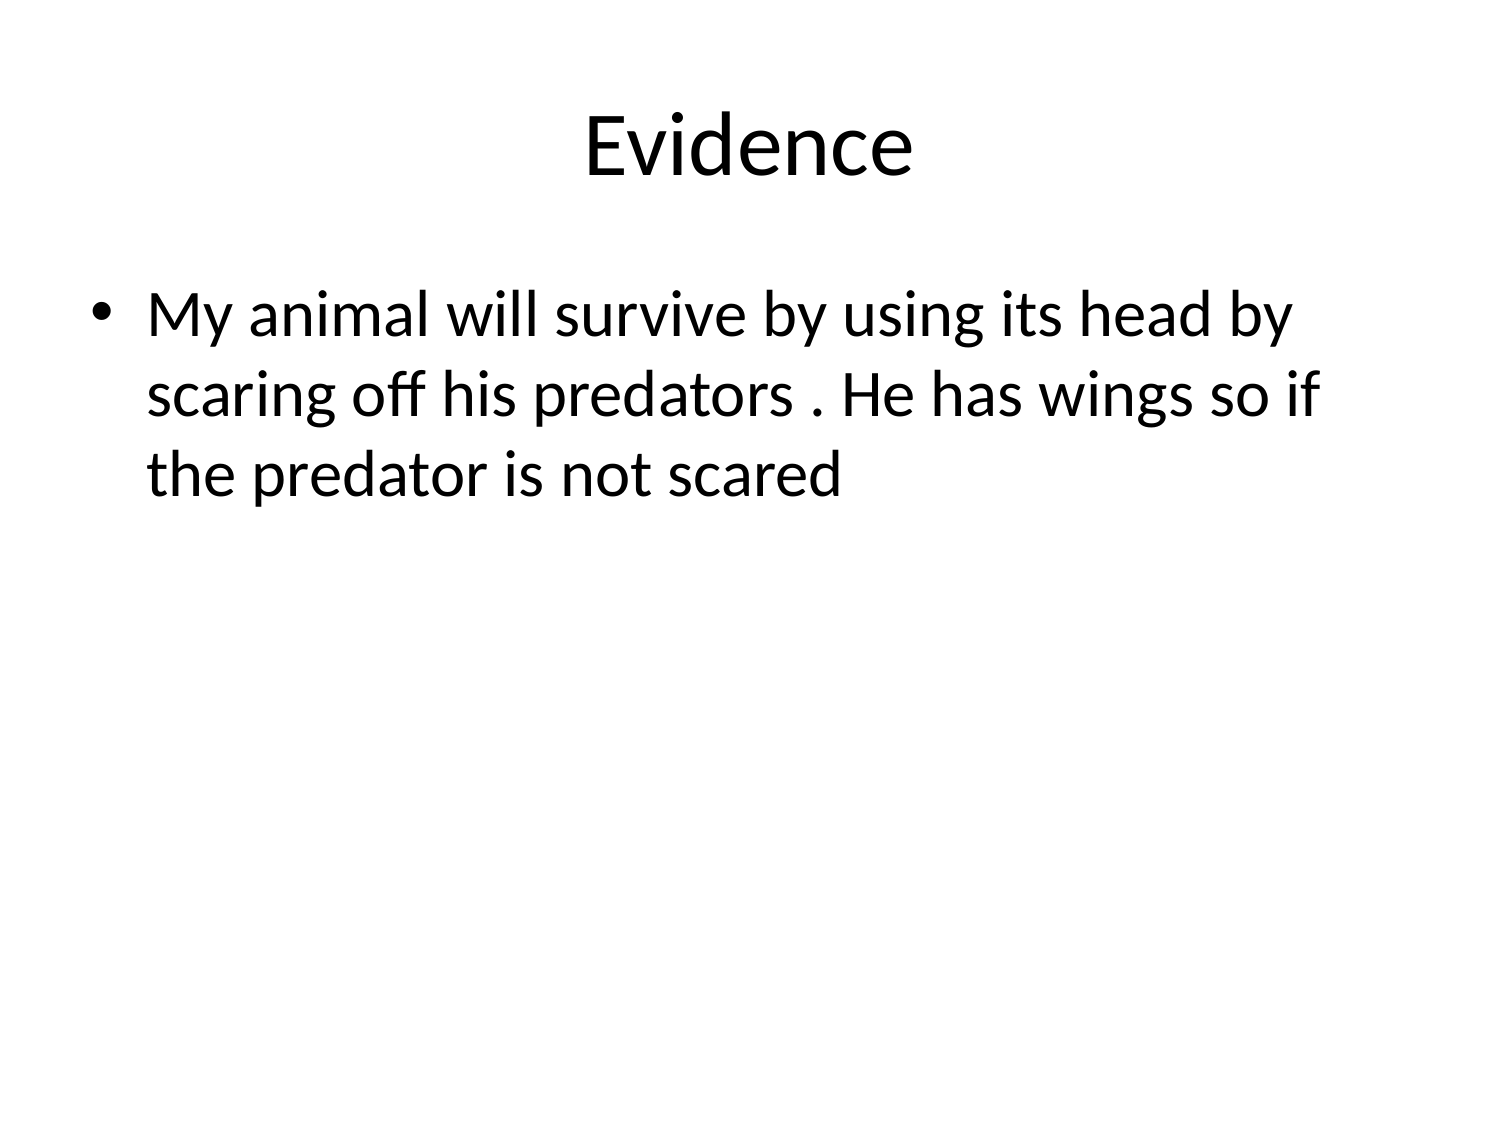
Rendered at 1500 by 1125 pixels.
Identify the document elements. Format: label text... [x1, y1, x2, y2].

title Evidence [75, 45, 1425, 233]
list My animal will survive by using its head by scaring off his predators . He has wings so if the predator is not scared [75, 262, 1425, 1005]
